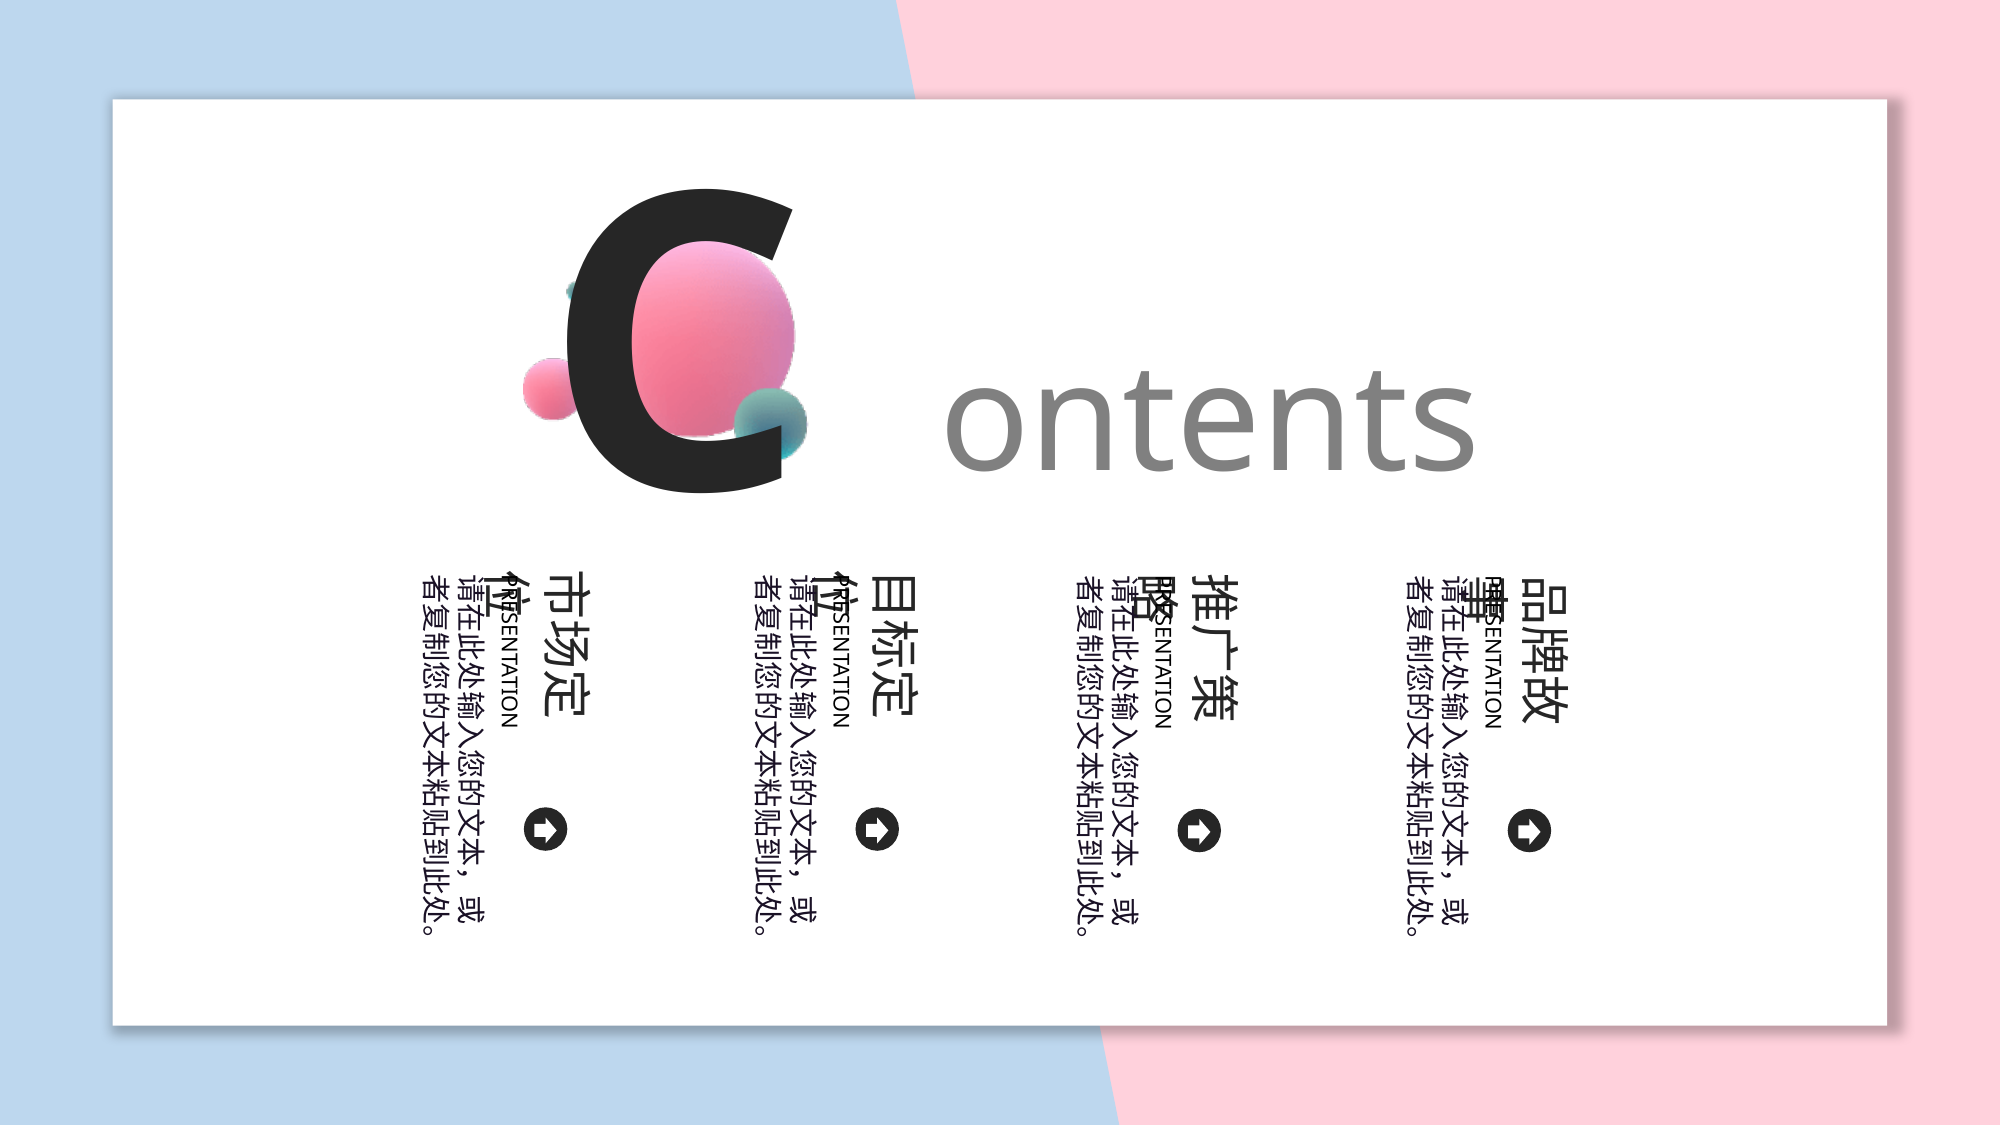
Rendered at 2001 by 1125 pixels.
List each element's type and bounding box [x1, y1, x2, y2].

picture [523, 206, 528, 505]
text_box [1380, 560, 1584, 950]
text_box [396, 554, 606, 949]
text_box [528, 68, 1650, 586]
text_box [727, 554, 934, 949]
text_box [1050, 558, 1254, 950]
text_box [0, 0, 2000, 1125]
